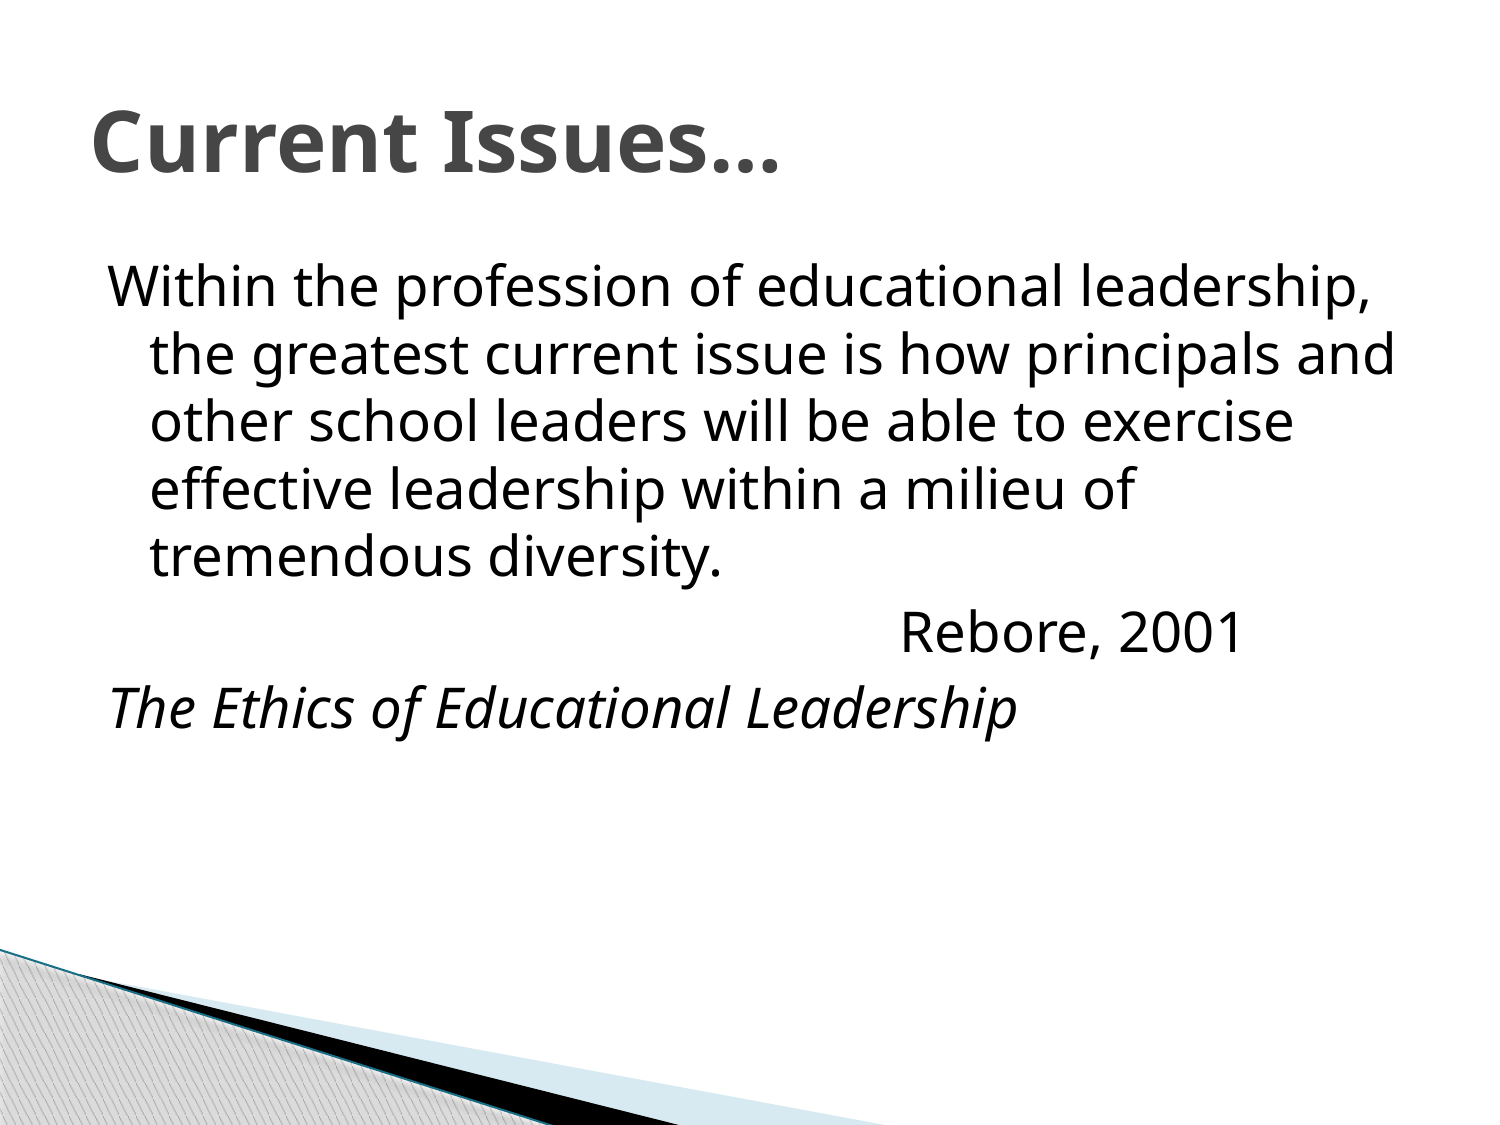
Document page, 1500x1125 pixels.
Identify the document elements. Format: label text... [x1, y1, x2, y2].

list Within the profession of educational leadership, the greatest current issue is how principals and other school leaders will be able to exercise effective leadership within a milieu of tremendous diversity. Rebore, 2001 The Ethics of Educational Leadership [75, 243, 1425, 986]
title Current Issues… [75, 45, 1425, 233]
